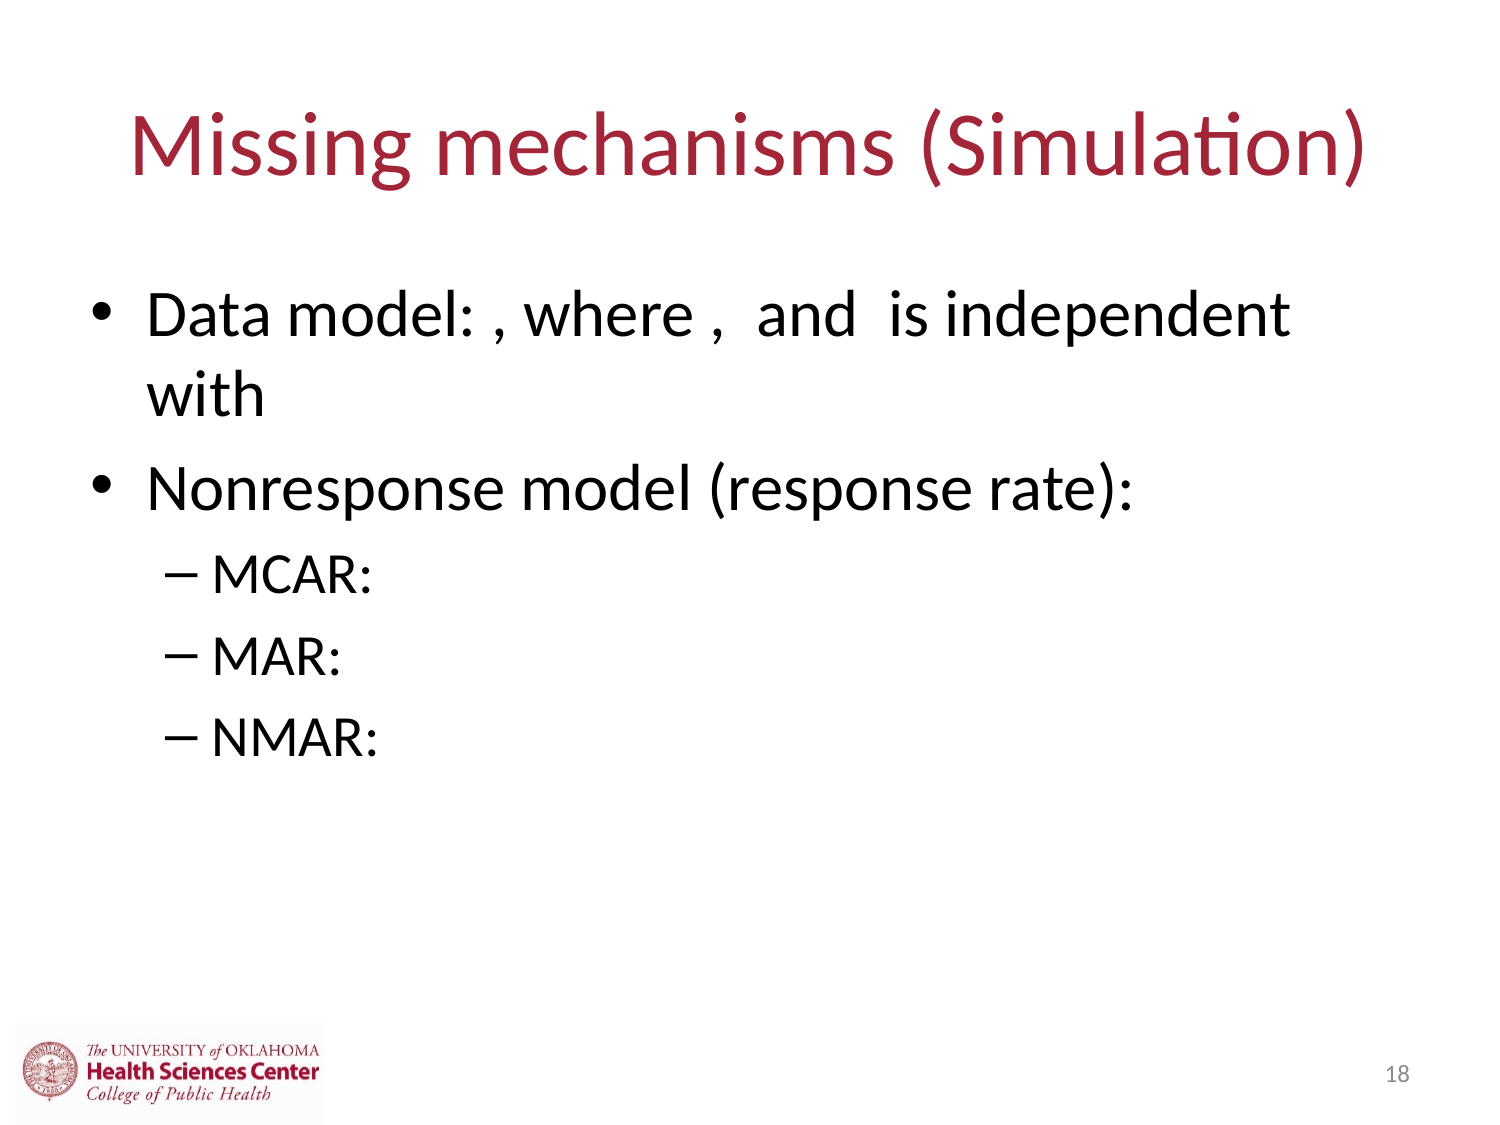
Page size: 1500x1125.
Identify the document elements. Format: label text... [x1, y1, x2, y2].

picture [15, 1022, 325, 1125]
slide_number 18 [1074, 1042, 1425, 1103]
title Missing mechanisms (Simulation) [75, 45, 1425, 233]
